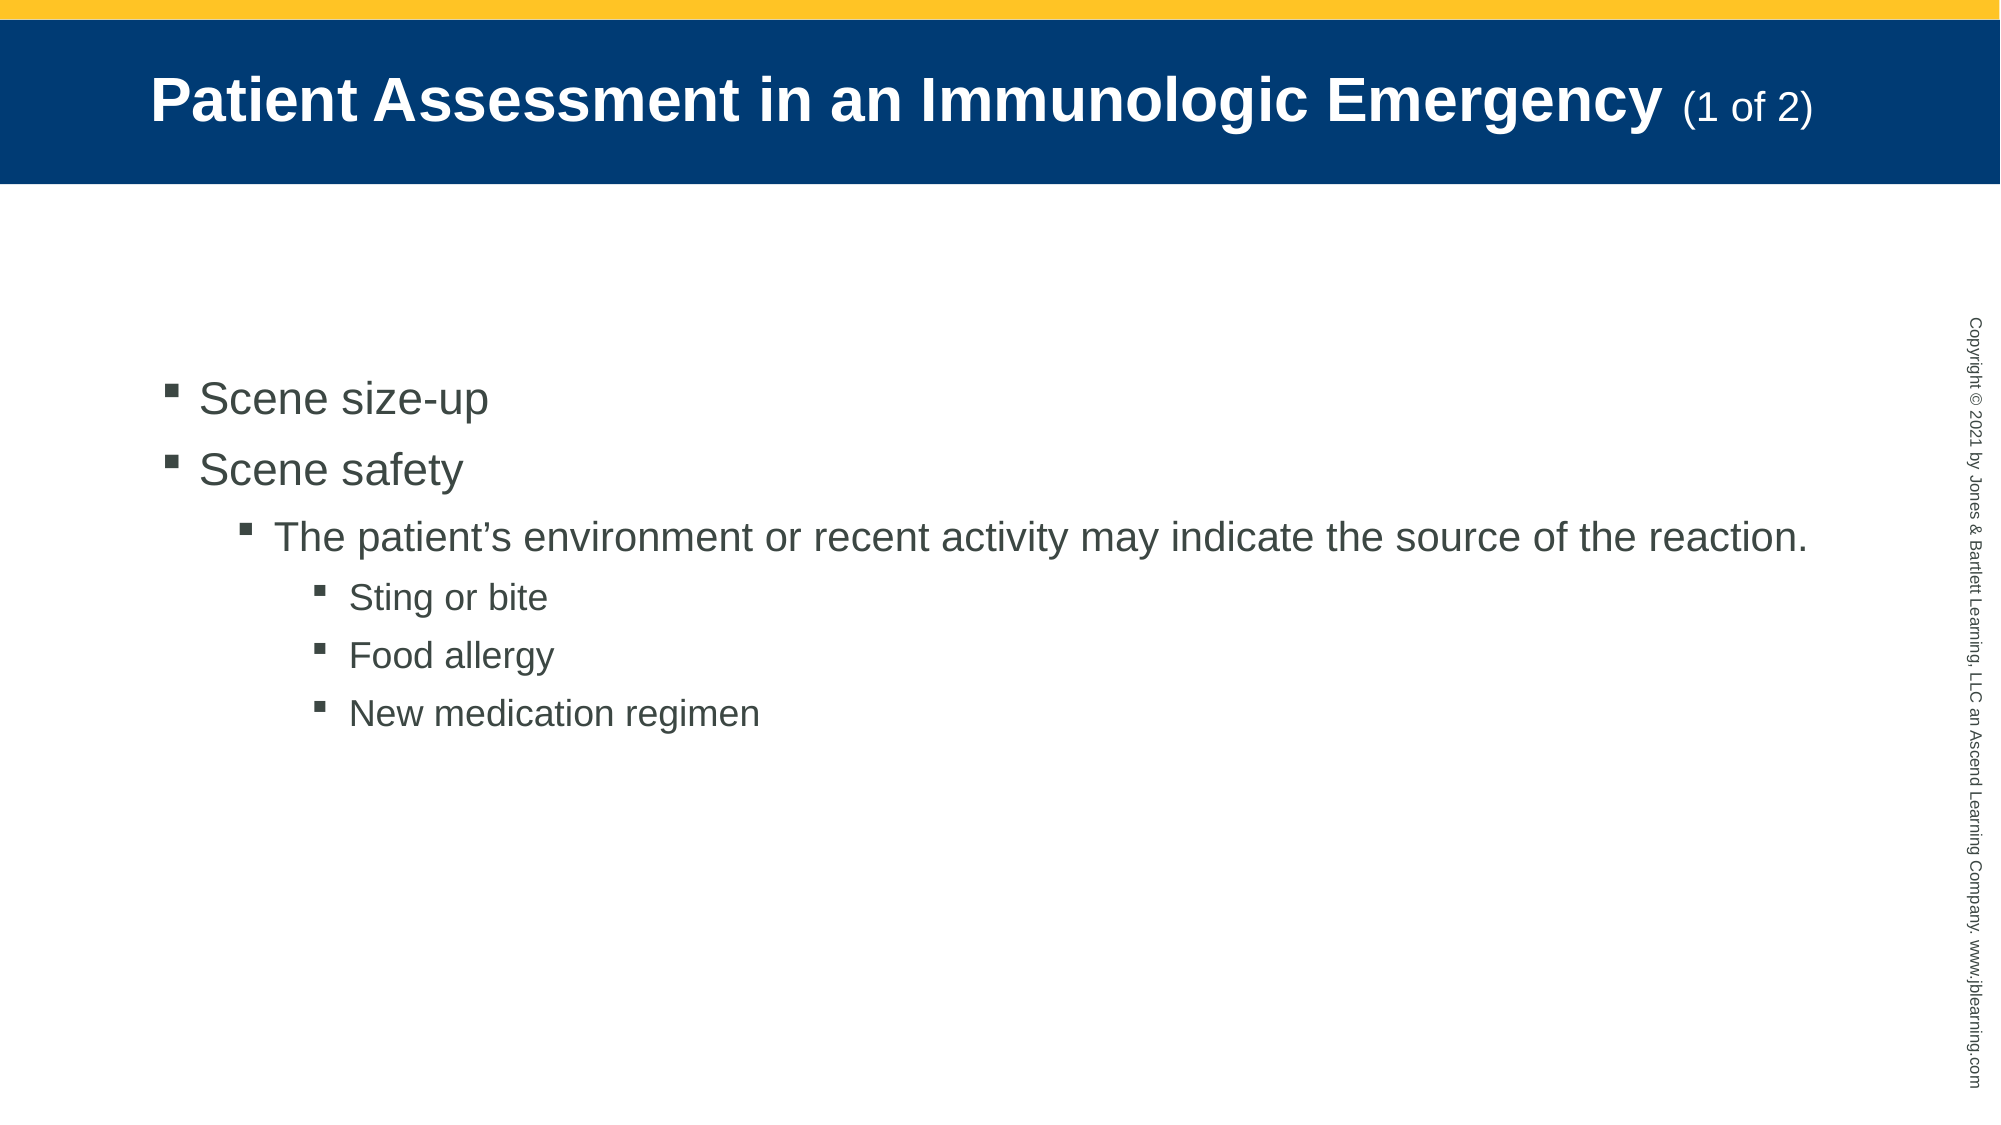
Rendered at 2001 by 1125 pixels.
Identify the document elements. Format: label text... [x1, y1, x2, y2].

list Scene size-up Scene safety The patient’s environment or recent activity may indicate the source of the reaction. Sting or bite Food allergy New medication regimen [146, 361, 1859, 1016]
title Patient Assessment in an Immunologic Emergency (1 of 2) [0, 19, 2000, 185]
